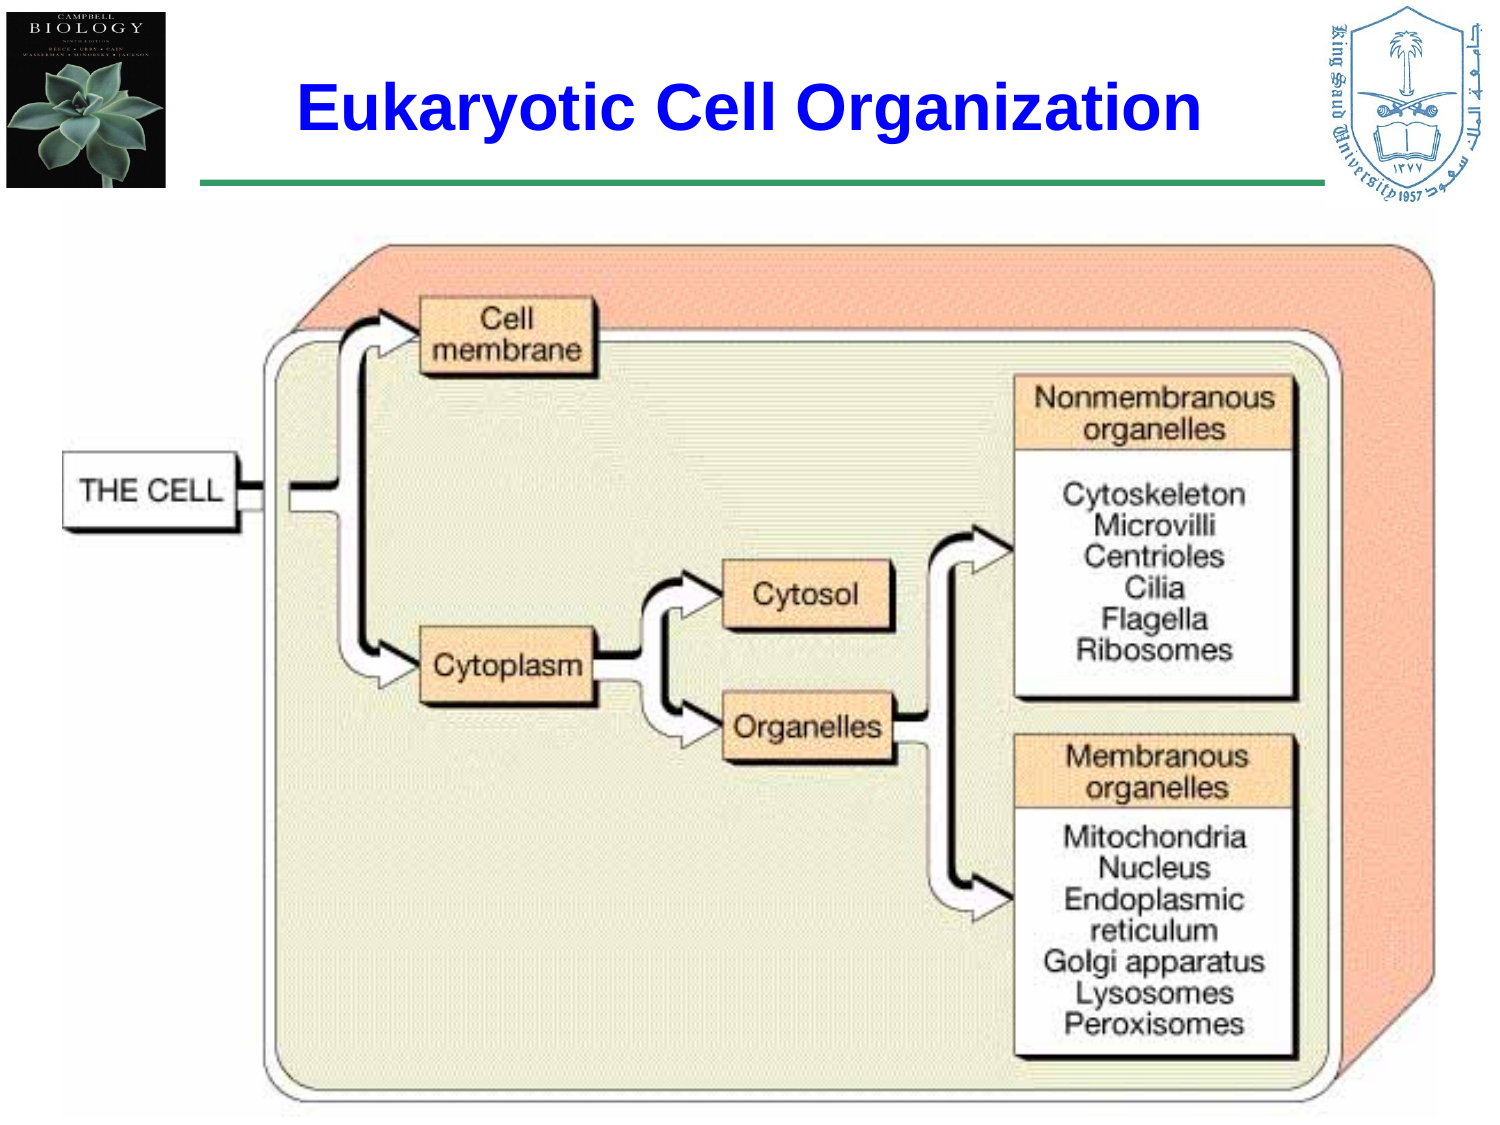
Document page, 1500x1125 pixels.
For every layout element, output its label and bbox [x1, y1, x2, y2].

picture [62, 209, 1438, 1117]
text_box [5, 0, 1488, 209]
